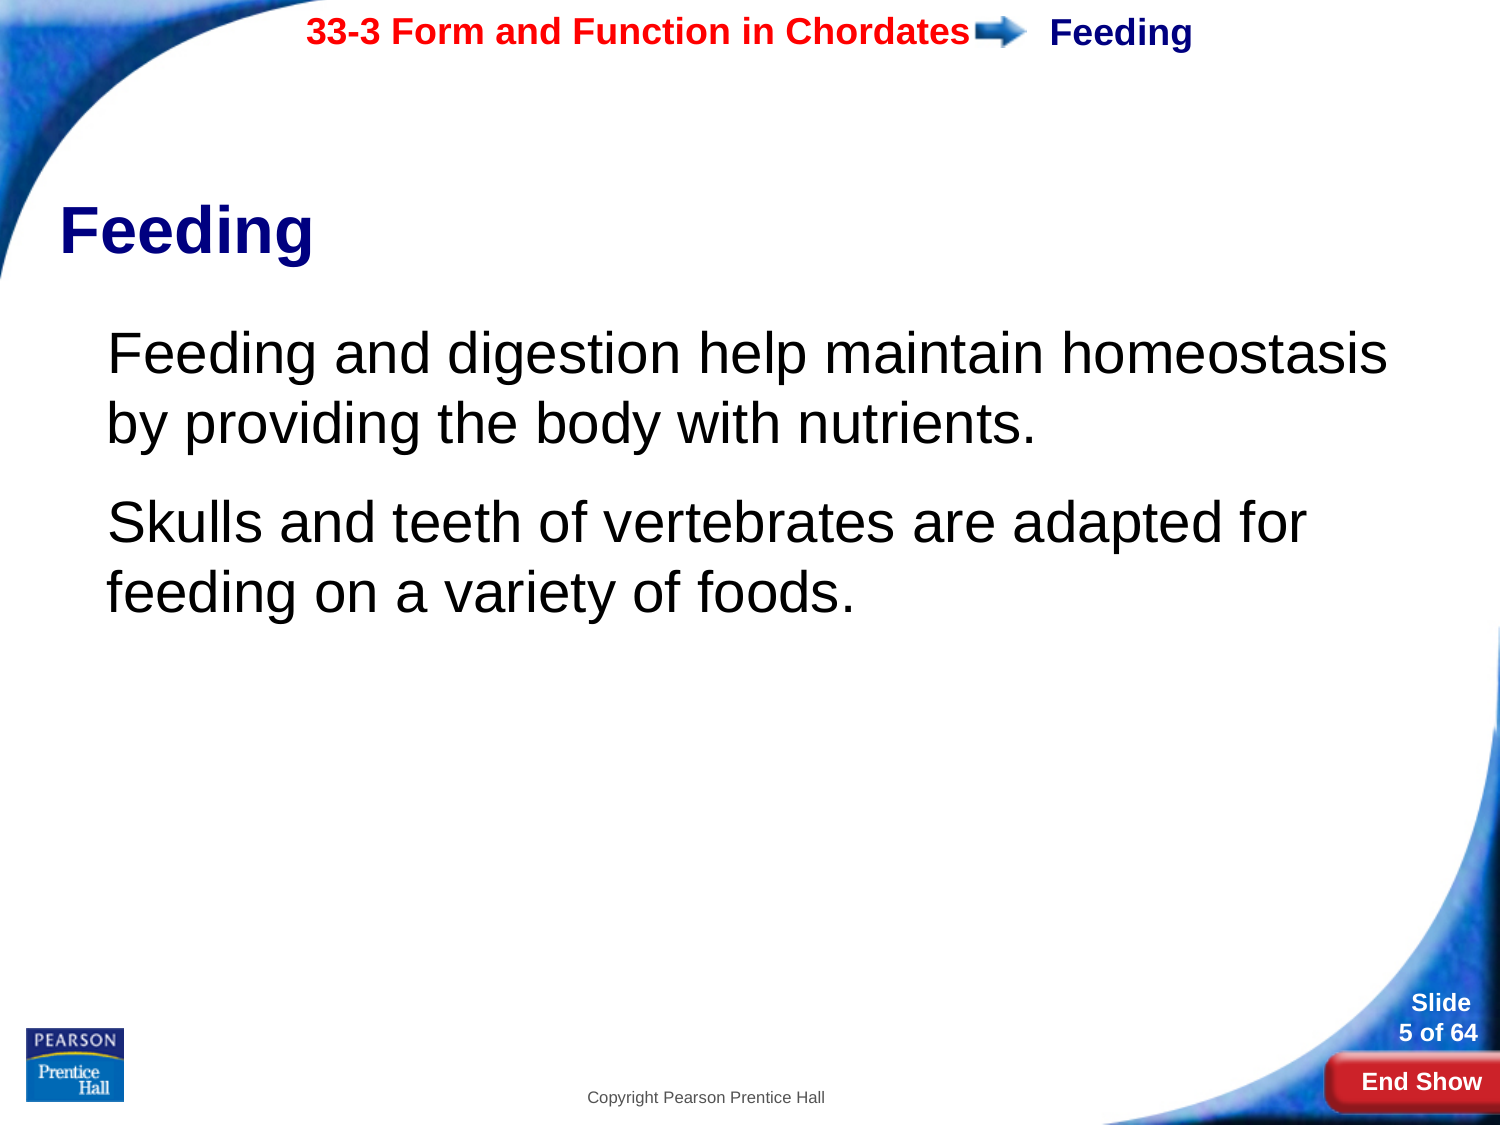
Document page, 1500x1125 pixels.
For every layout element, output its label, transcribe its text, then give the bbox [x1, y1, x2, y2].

picture [0, 0, 1500, 1125]
title Feeding [1034, 0, 1500, 76]
footer Copyright Pearson Prentice Hall [468, 1078, 945, 1105]
list Feeding Feeding and digestion help maintain homeostasis by providing the body with nutrients. Skulls and teeth of vertebrates are adapted for feeding on a variety of foods. [44, 179, 1448, 976]
